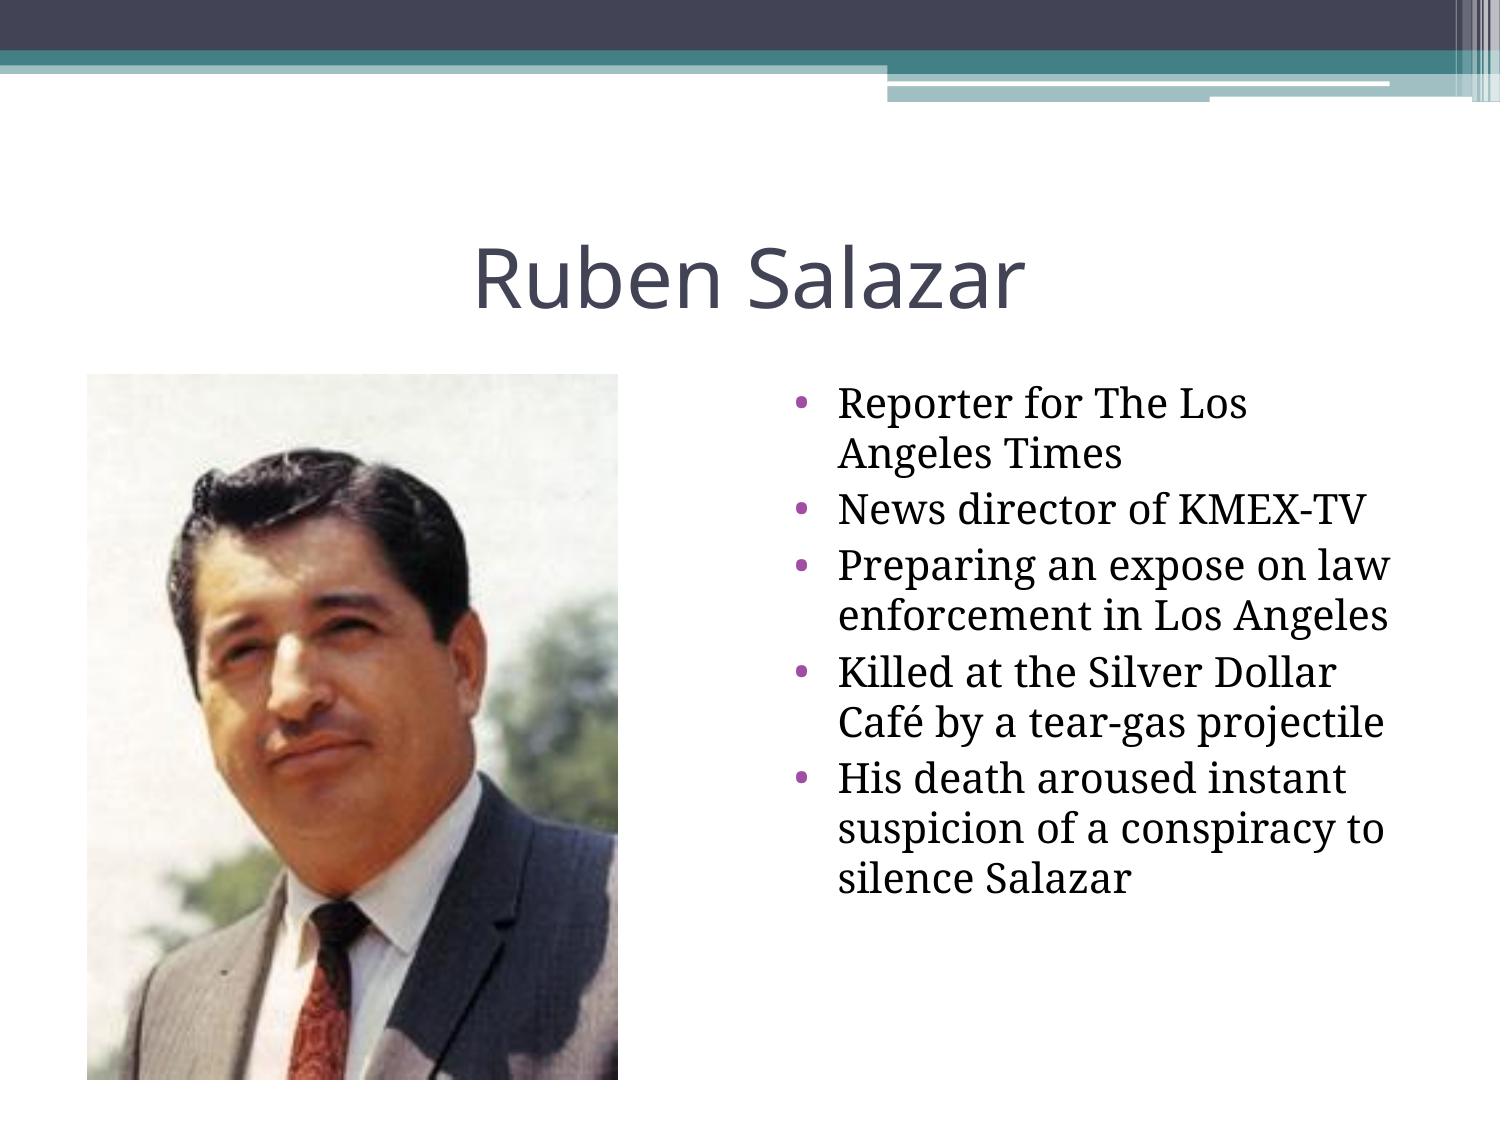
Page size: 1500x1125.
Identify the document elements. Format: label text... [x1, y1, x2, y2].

title Ruben Salazar [75, 187, 1425, 363]
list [87, 374, 618, 1081]
list Reporter for The Los Angeles Times News director of KMEX-TV Preparing an expose on law enforcement in Los Angeles Killed at the Silver Dollar Café by a tear-gas projectile His death aroused instant suspicion of a conspiracy to silence Salazar [762, 368, 1425, 1112]
